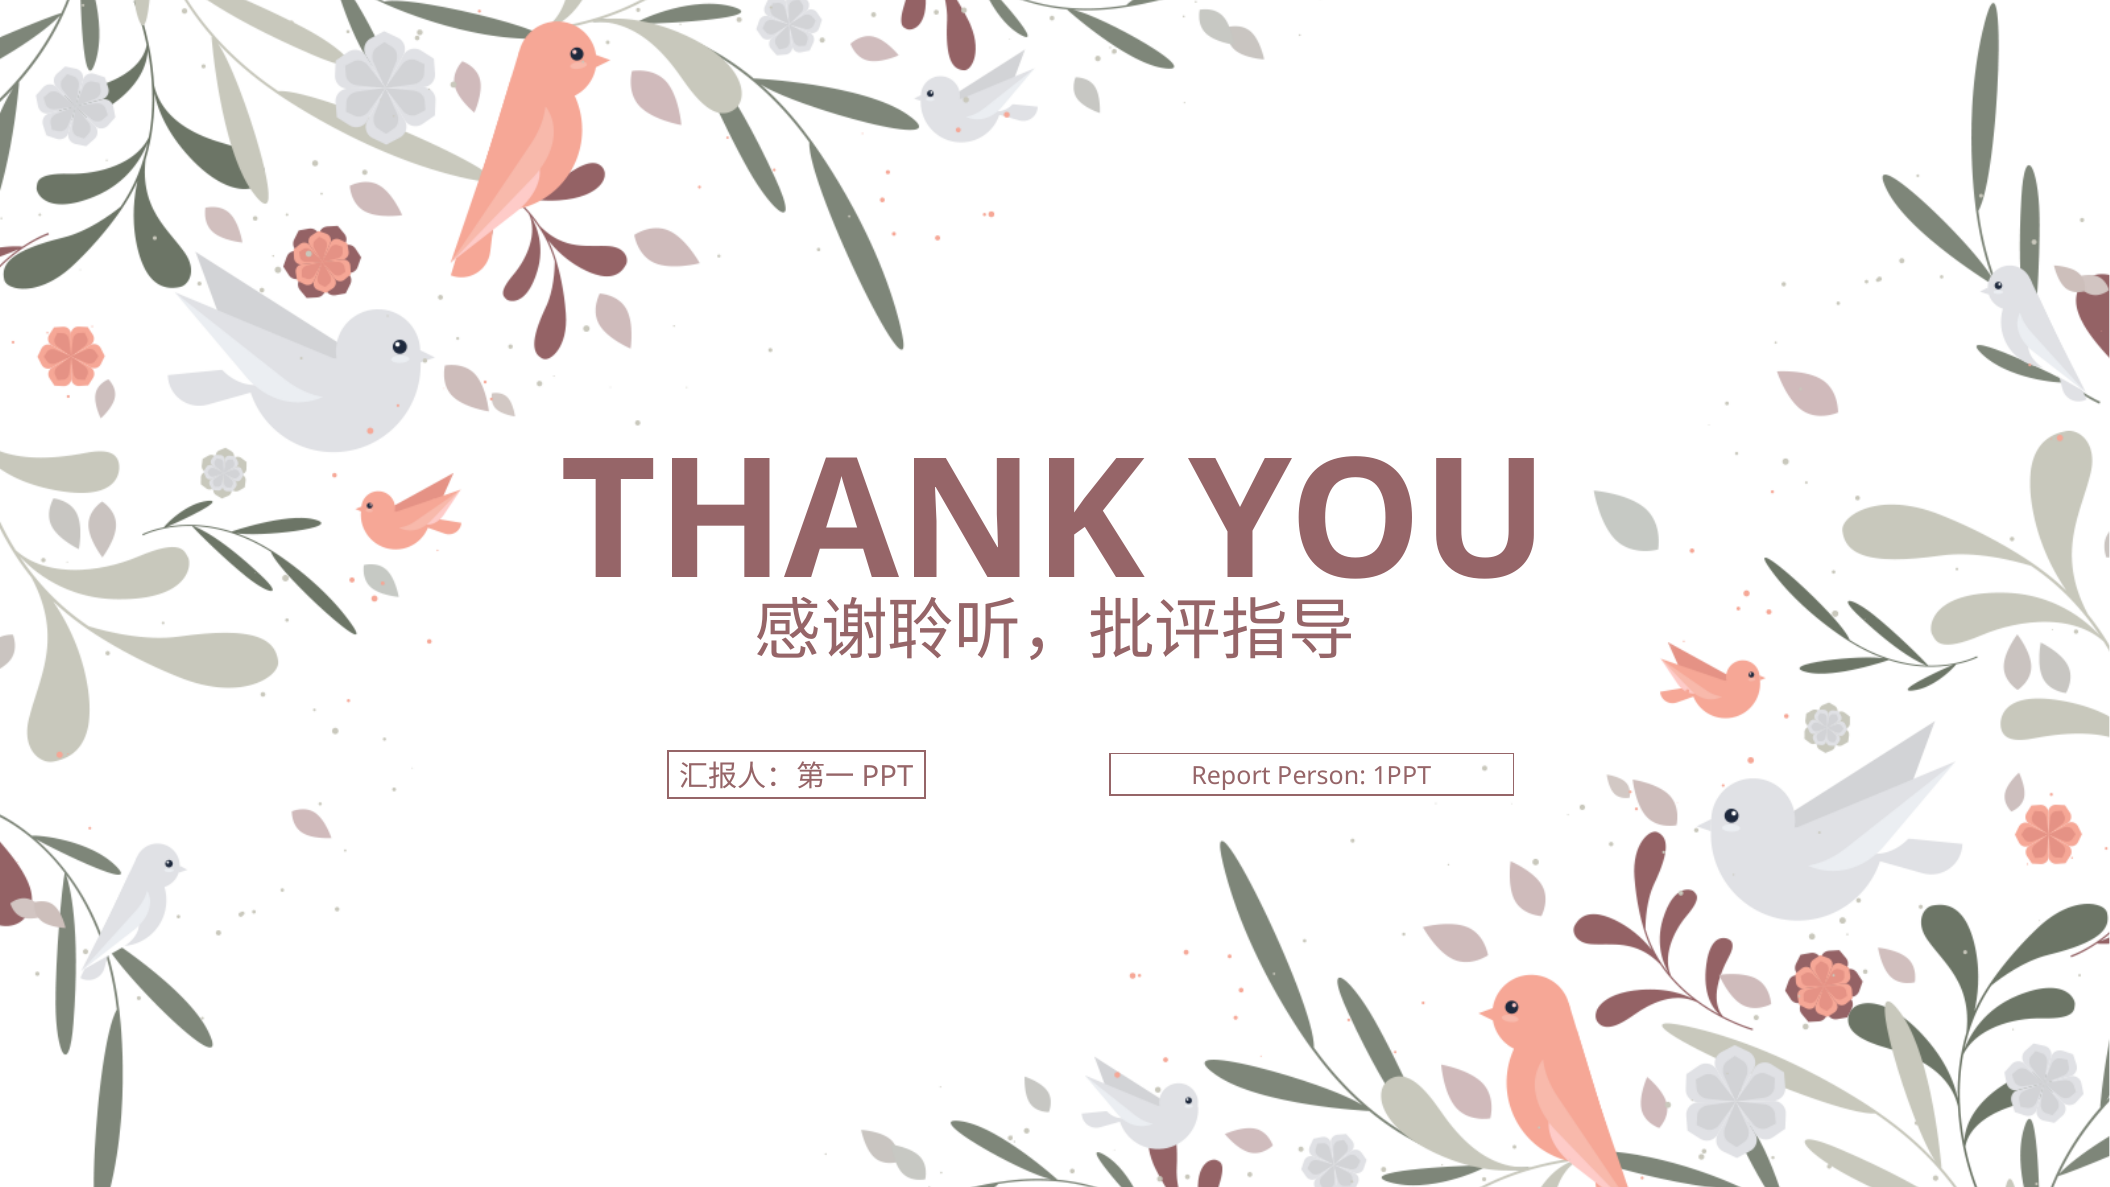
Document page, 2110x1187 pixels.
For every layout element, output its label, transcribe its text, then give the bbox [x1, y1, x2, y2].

text_box Thank you [518, 410, 1591, 611]
text_box Report Person: 1PPT [1109, 753, 1514, 795]
text_box 感谢聆听，批评指导 [709, 586, 1400, 667]
text_box [0, 0, 2110, 1187]
text_box 汇报人：第一PPT [667, 751, 925, 798]
